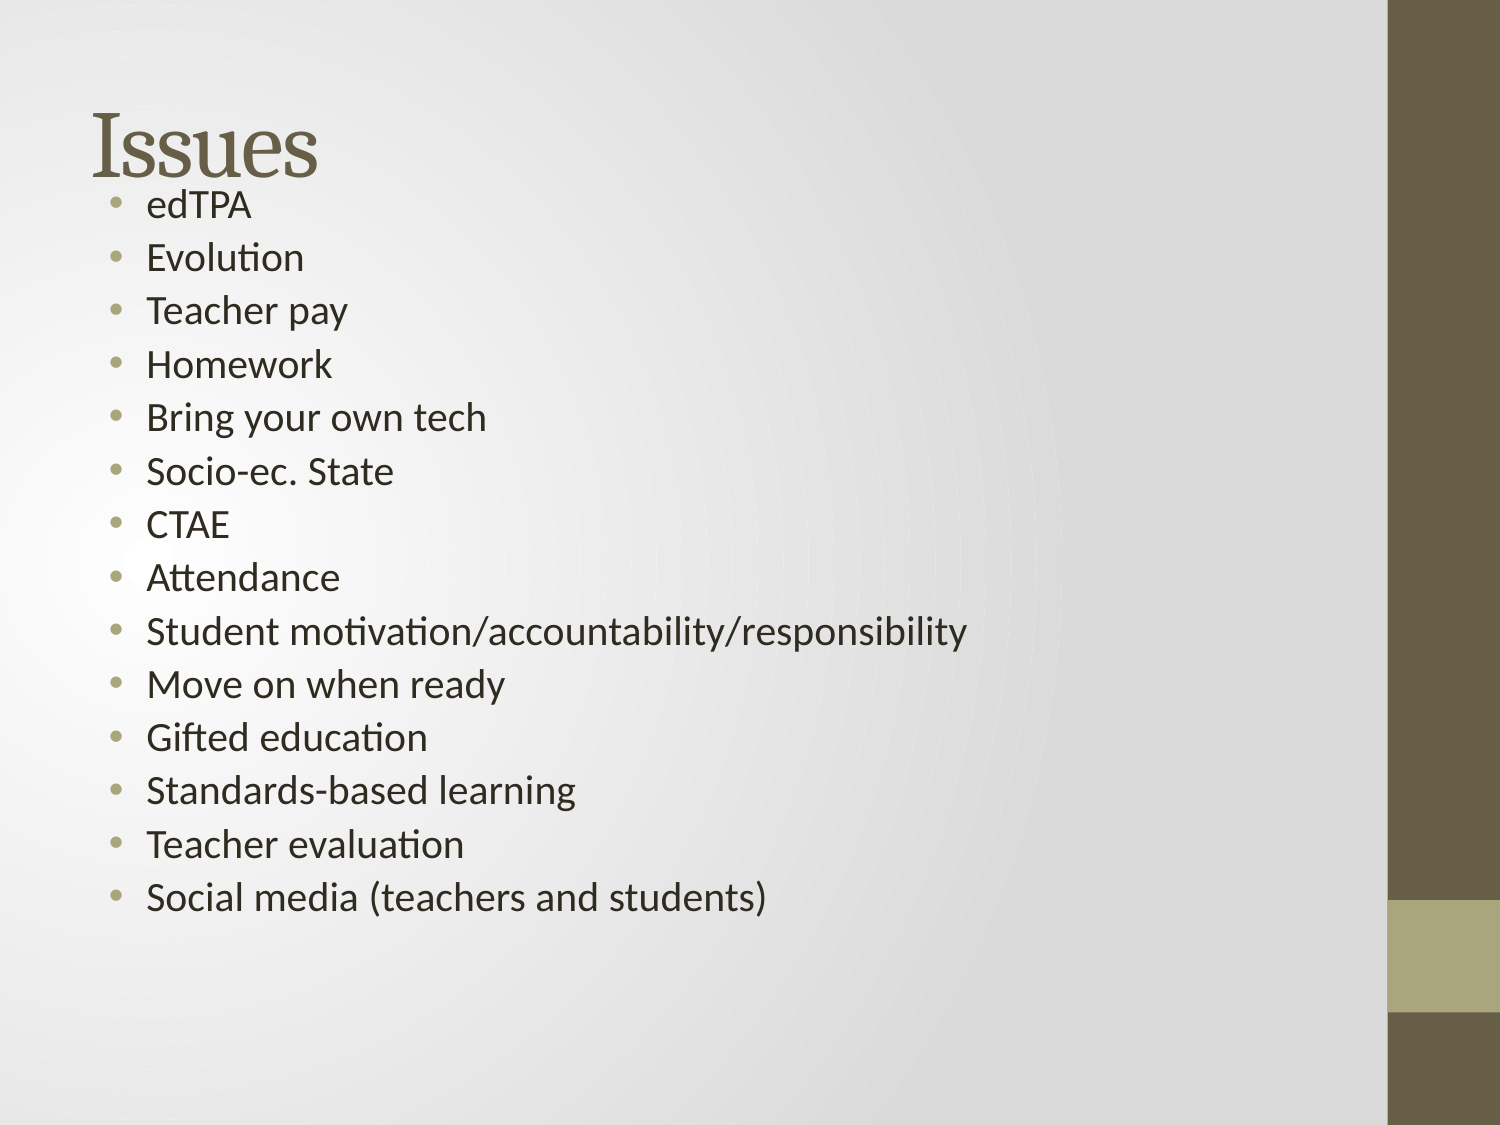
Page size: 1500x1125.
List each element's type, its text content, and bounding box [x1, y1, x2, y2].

list edTPA Evolution Teacher pay Homework Bring your own tech Socio-ec. State CTAE Attendance Student motivation/accountability/responsibility Move on when ready Gifted education Standards-based learning Teacher evaluation Social media (teachers and students) [74, 174, 1326, 1051]
title Issues [75, 45, 1325, 174]
